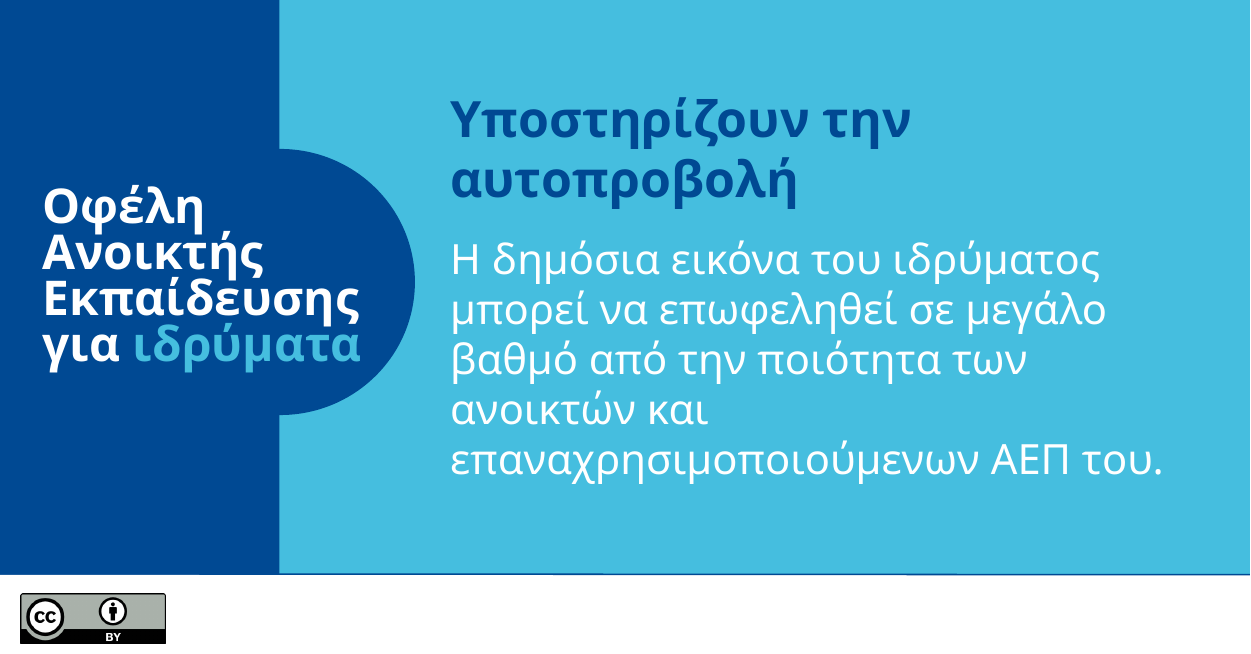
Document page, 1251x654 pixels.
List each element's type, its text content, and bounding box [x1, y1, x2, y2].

text_box [196, 386, 365, 416]
text_box Υποστηρίζουν την αυτοπροβολή Η δημόσια εικόνα του ιδρύματος μπορεί να επωφεληθεί σε μεγάλο βαθμό από την ποιότητα των ανοικτών και επαναχρησιμοποιούμενων ΑΕΠ του. [435, 72, 1185, 498]
text_box [206, 148, 355, 171]
text_box [0, 0, 280, 573]
text_box [0, 582, 1250, 654]
text_box [382, 194, 415, 370]
text_box Οφέλη Ανοικτής Εκπαίδευσης για ιδρύματα [27, 171, 382, 386]
picture [20, 592, 166, 645]
